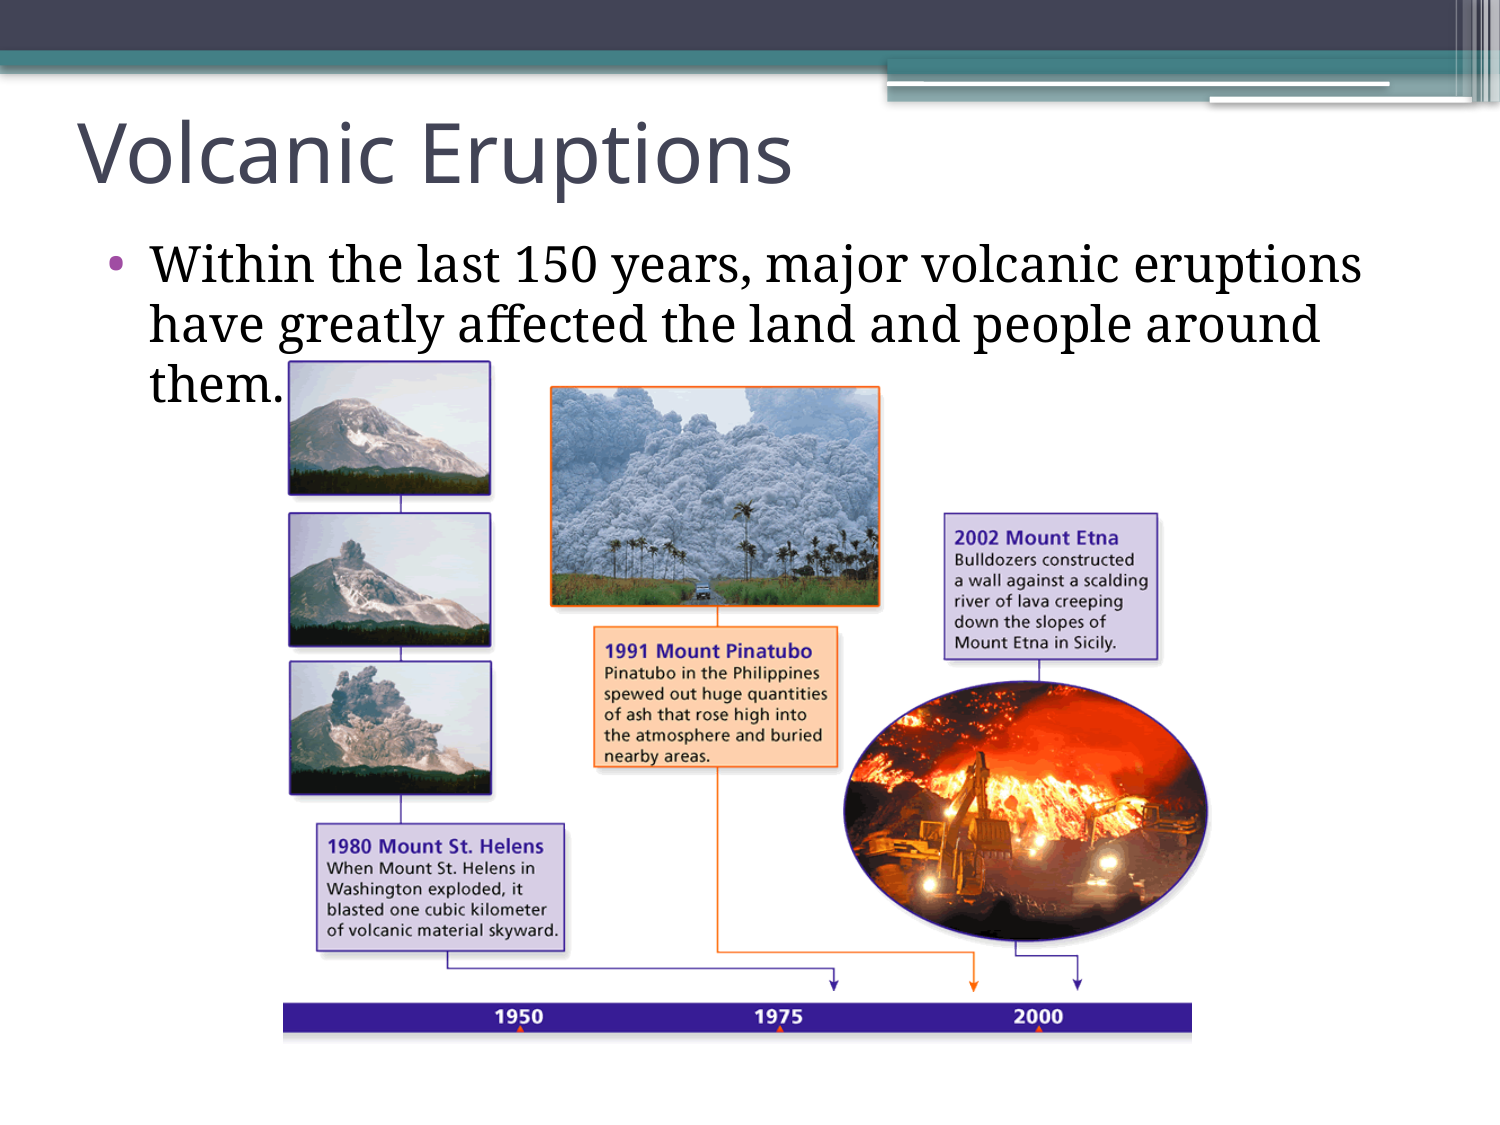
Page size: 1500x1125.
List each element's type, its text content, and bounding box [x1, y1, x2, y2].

title Volcanic Eruptions [62, 62, 1413, 238]
list Within the last 150 years, major volcanic eruptions have greatly affected the land and people around them. [75, 224, 1425, 1079]
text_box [262, 362, 1238, 1044]
picture [287, 360, 1213, 992]
